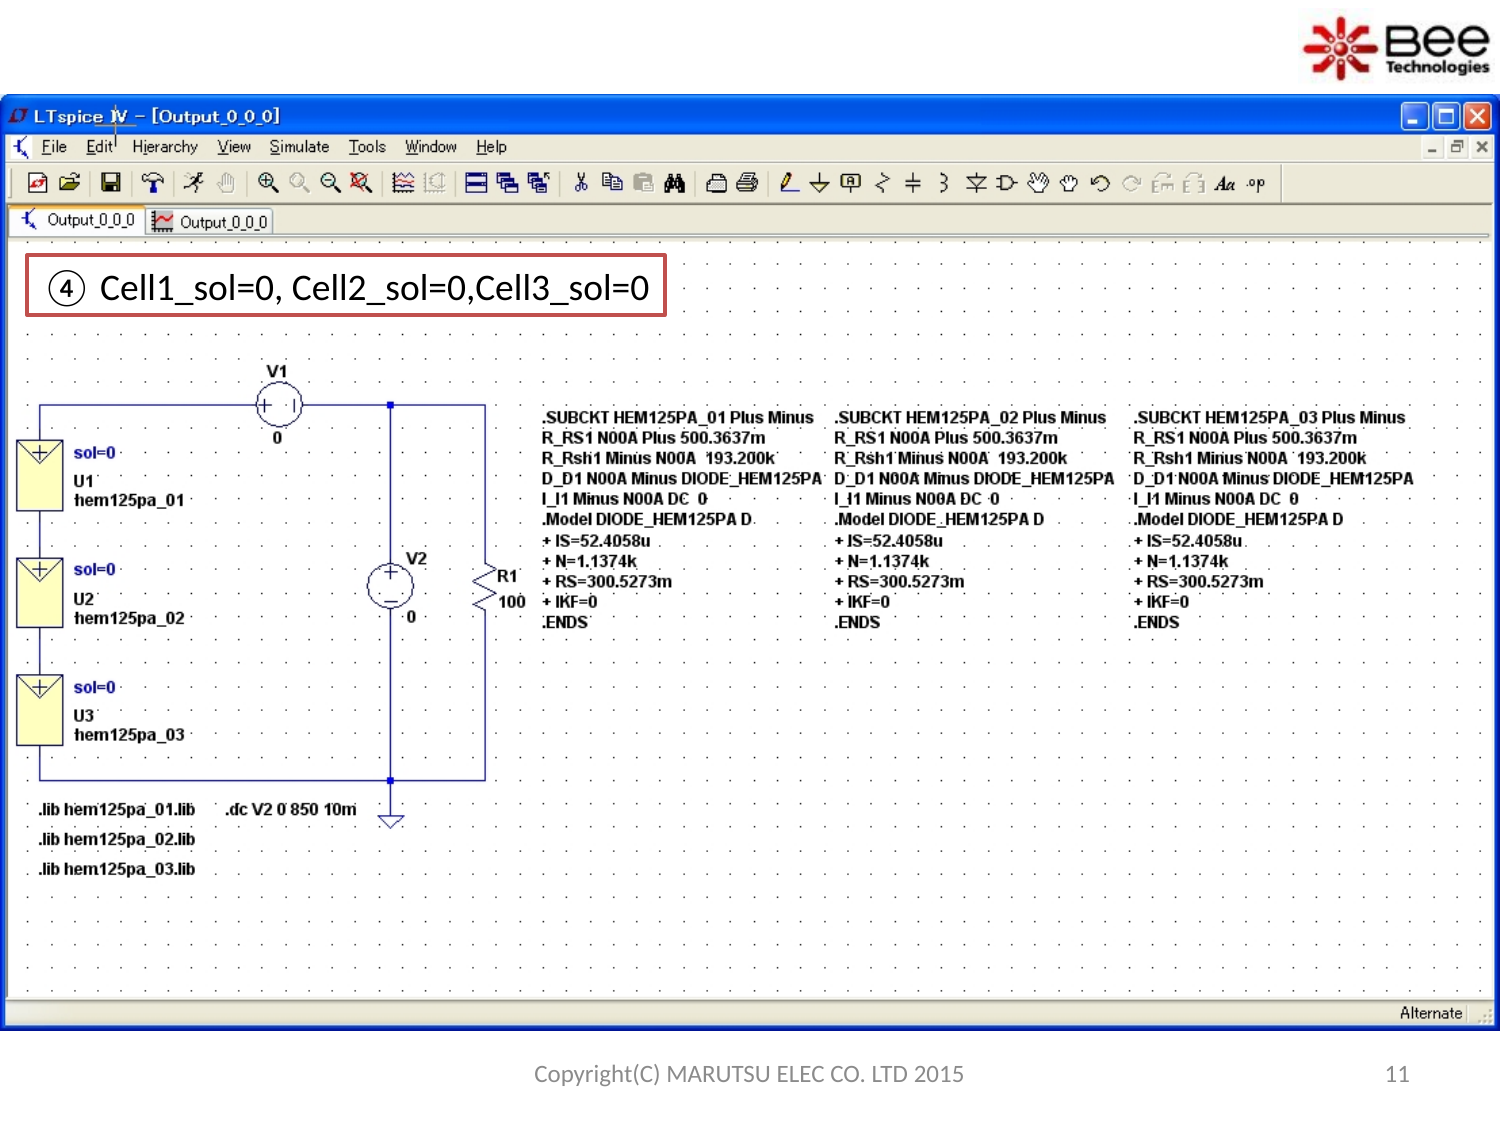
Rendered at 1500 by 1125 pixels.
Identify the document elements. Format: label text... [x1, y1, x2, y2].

slide_number 11 [1074, 1042, 1425, 1103]
footer Copyright(C) MARUTSU ELEC CO. LTD 2015 [512, 1042, 988, 1103]
picture [0, 94, 1500, 1031]
picture [1298, 8, 1495, 91]
